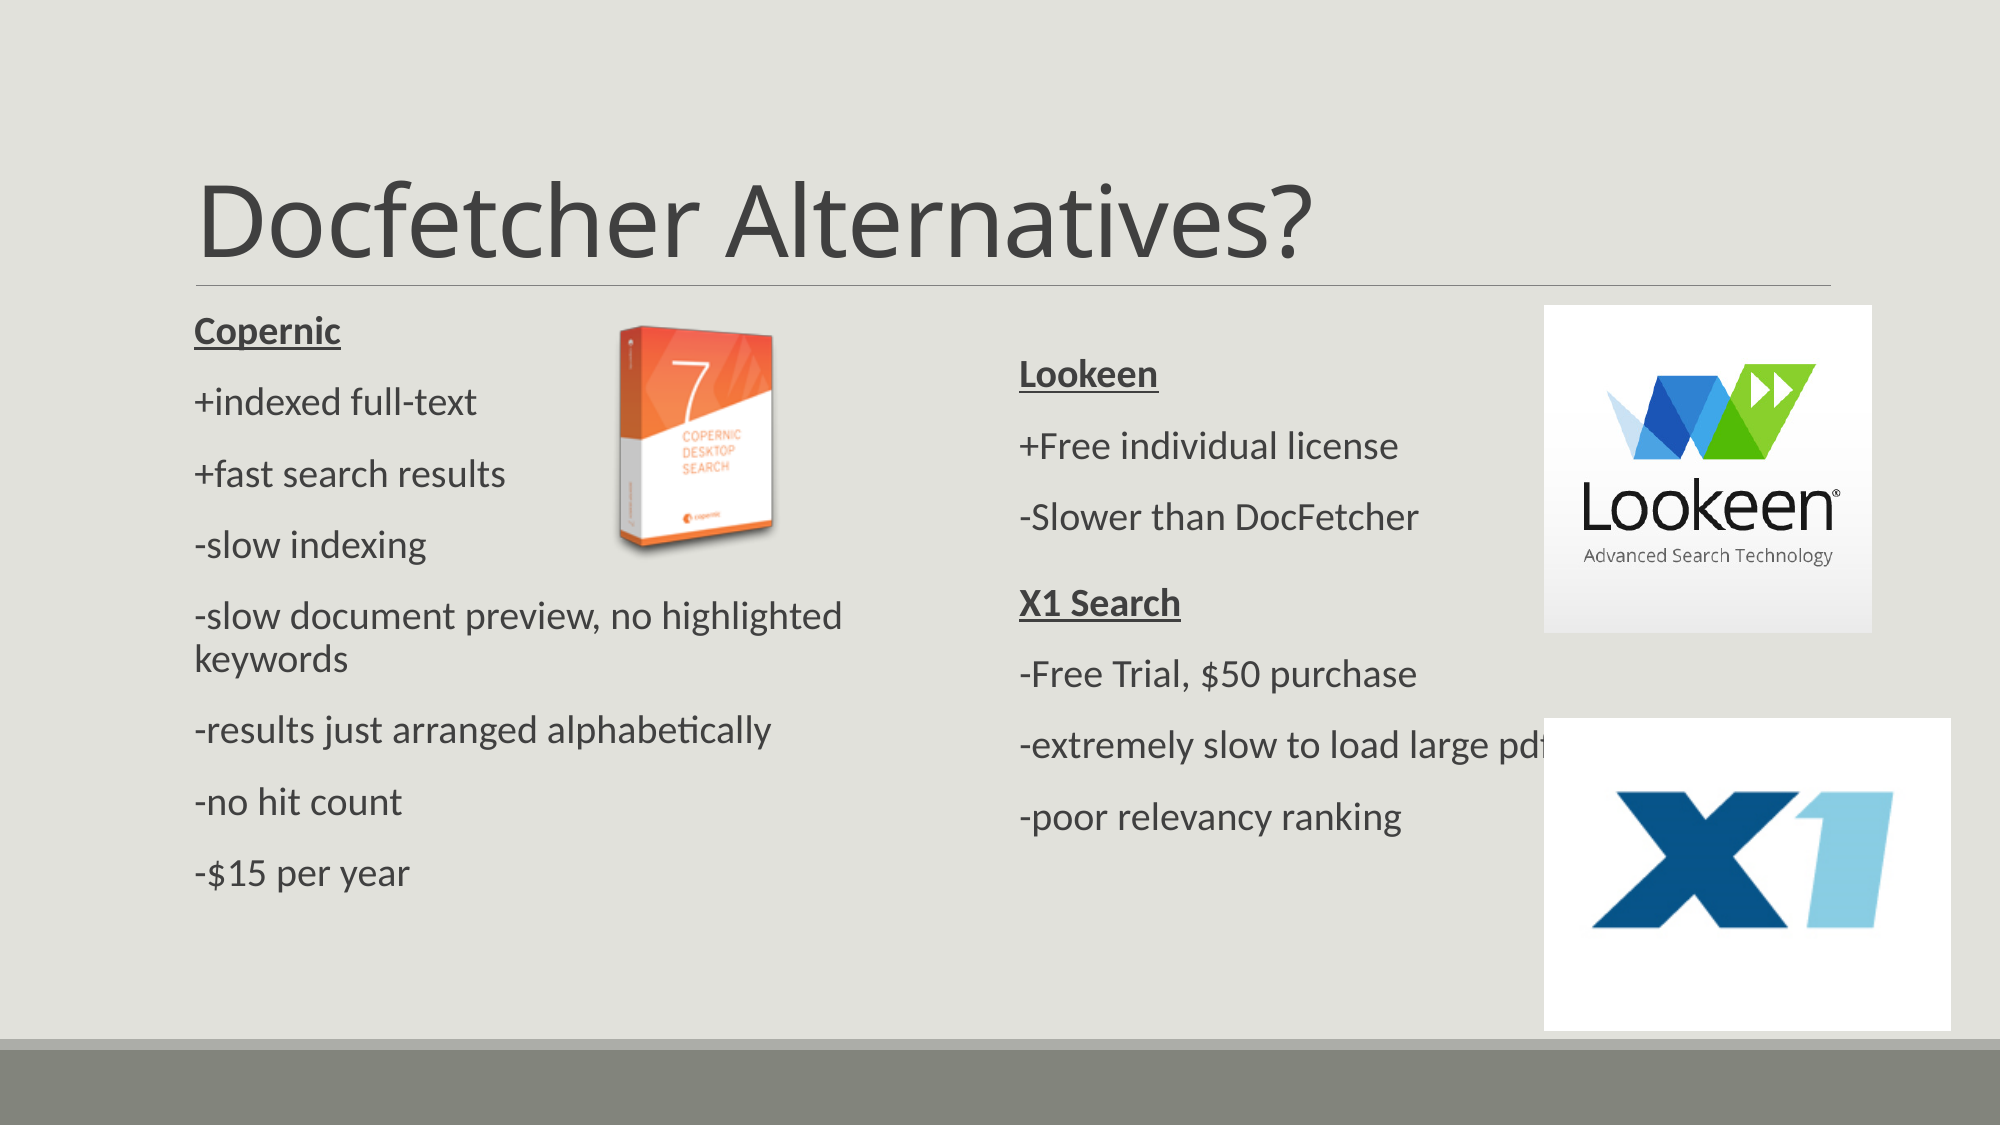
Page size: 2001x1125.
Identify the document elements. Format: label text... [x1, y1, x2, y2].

list Copernic +indexed full-text +fast search results -slow indexing -slow document preview, no highlighted keywords -results just arranged alphabetically -no hit count -$15 per year Lookeen +Free individual license -Slower than DocFetcher X1 Search -Free Trial, $50 purchase -extremely slow to load large pdfs -poor relevancy ranking [180, 302, 1830, 963]
title Docfetcher Alternatives? [180, 47, 1830, 285]
picture [610, 322, 784, 563]
picture [1543, 305, 1872, 634]
picture [1543, 717, 1951, 1032]
